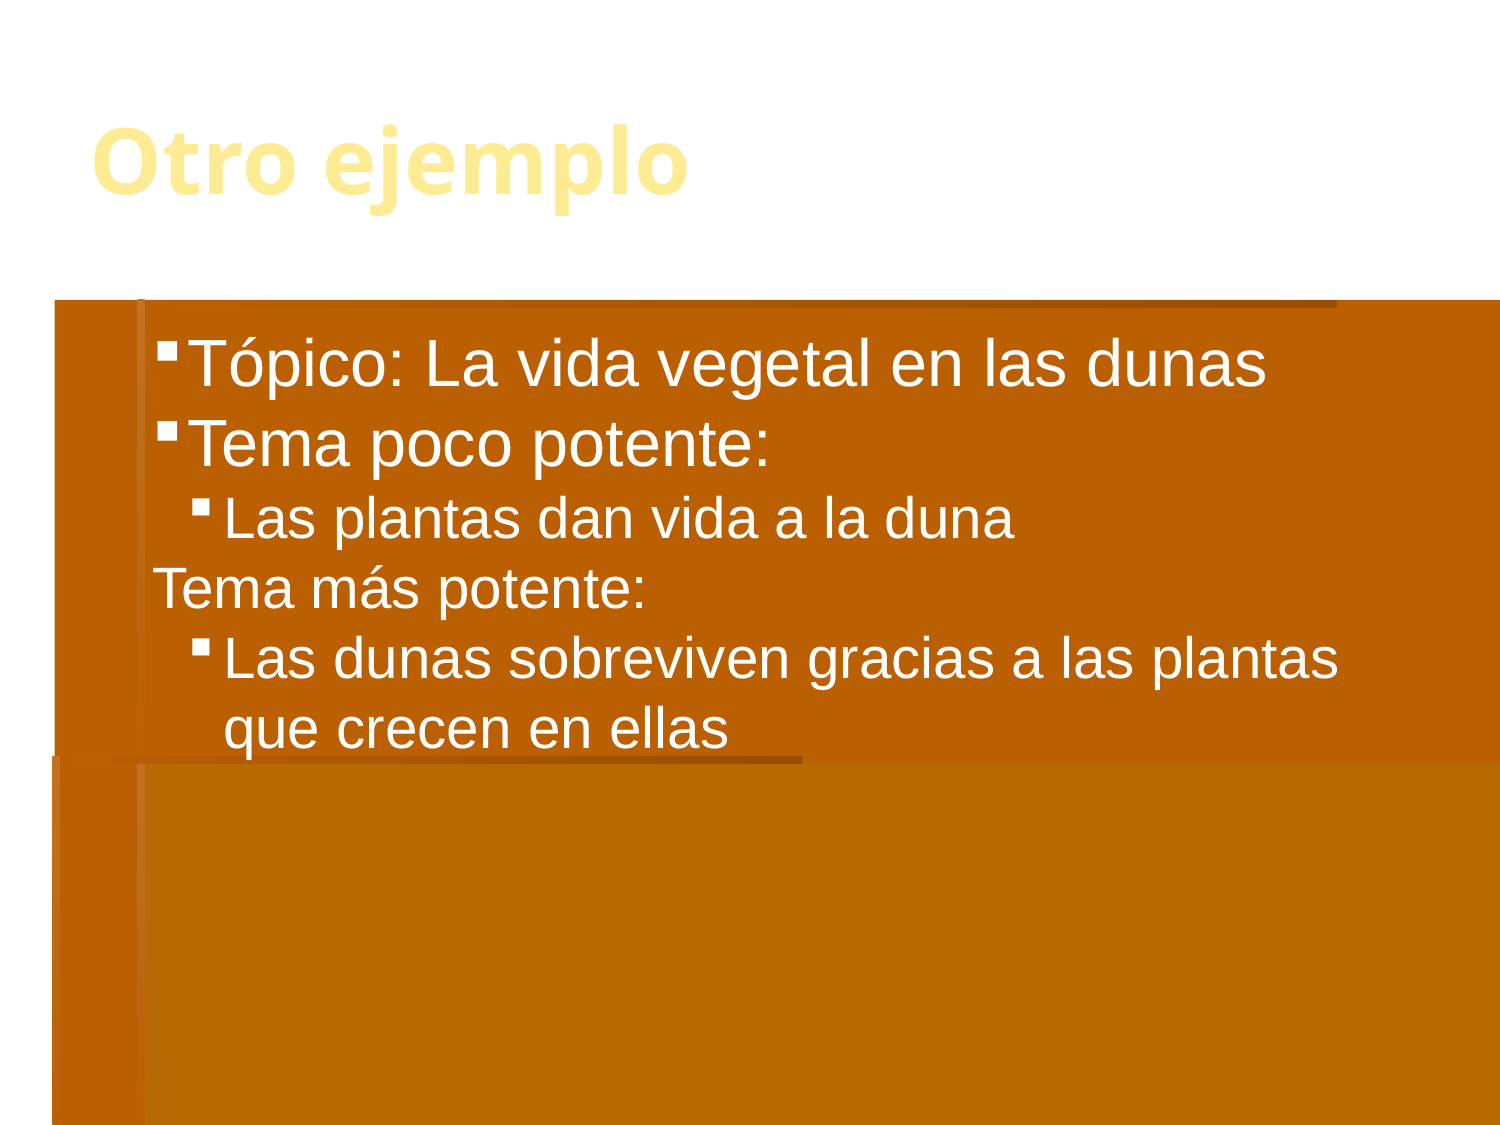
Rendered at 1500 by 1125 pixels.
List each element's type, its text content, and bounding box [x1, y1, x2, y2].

text_box Otro ejemplo [75, 40, 1451, 275]
text_box Tópico: La vida vegetal en las dunas Tema poco potente: Las plantas dan vida a la duna Tema más potente: Las dunas sobreviven gracias a las plantas que crecen en ellas [137, 312, 1451, 1000]
